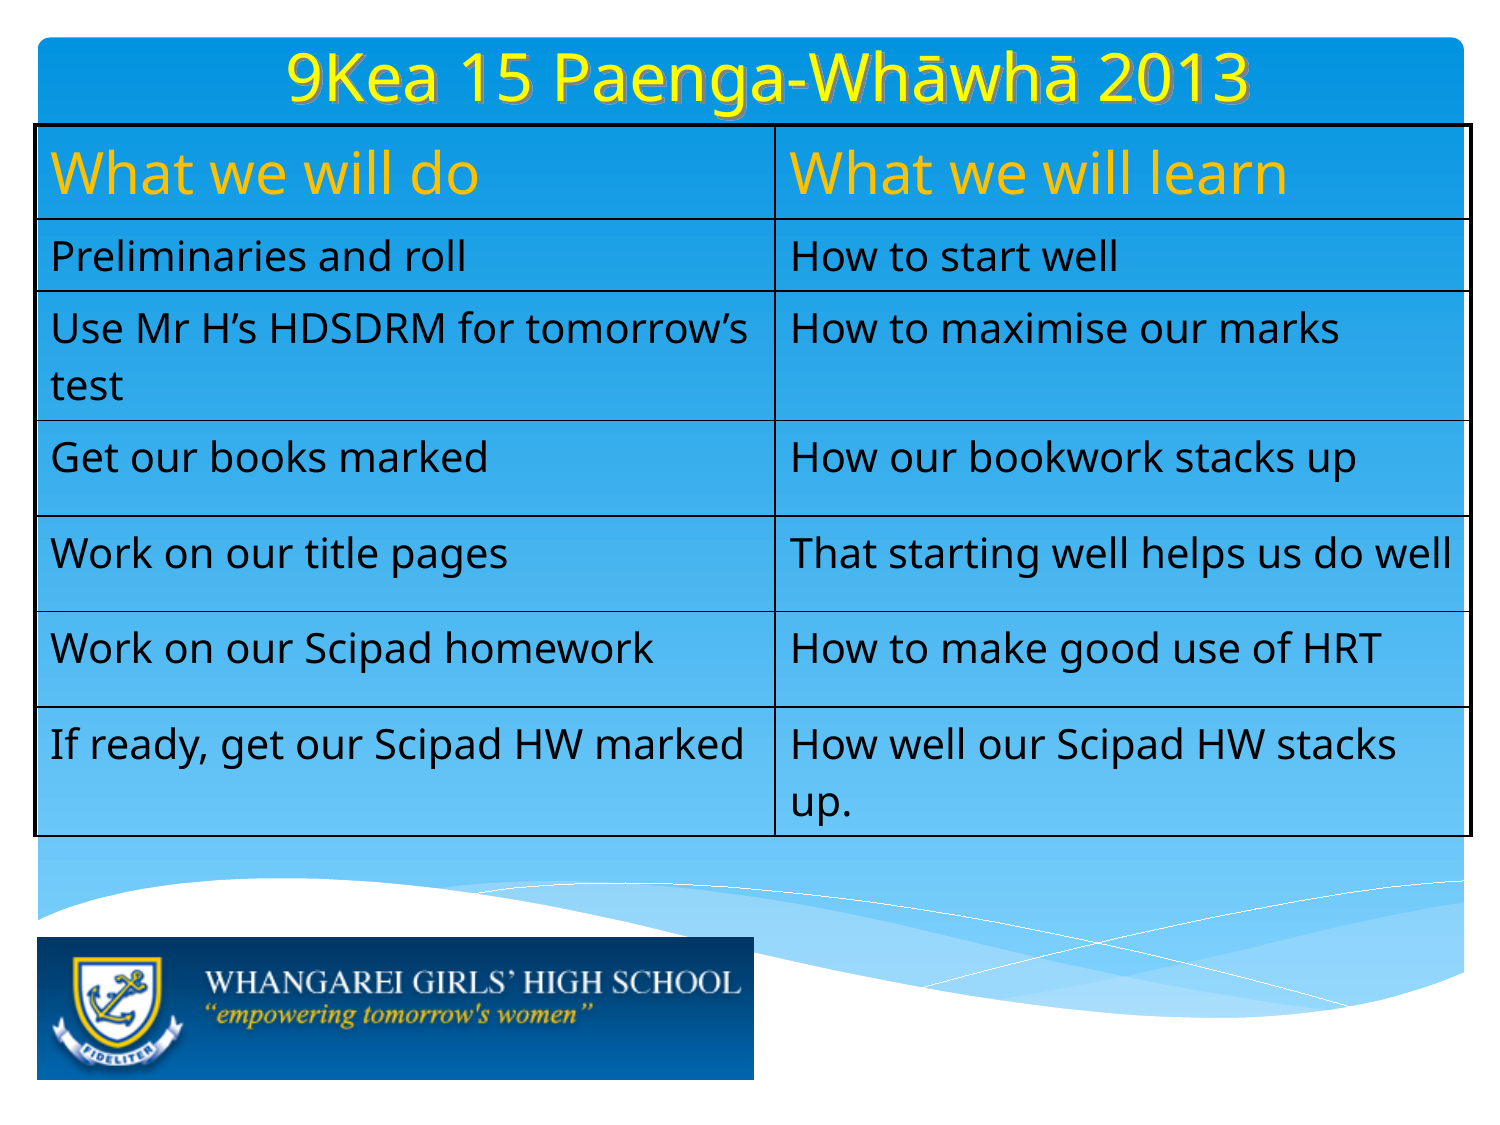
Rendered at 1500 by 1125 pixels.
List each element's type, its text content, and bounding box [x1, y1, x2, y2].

table_cell How to maximise our marks [776, 292, 1469, 420]
table_cell How well our Scipad HW stacks up. [776, 708, 1469, 835]
table_cell Preliminaries and roll [37, 220, 774, 290]
table_cell Use Mr H’s HDSDRM for tomorrow’s test [37, 292, 774, 420]
table_cell How our bookwork stacks up [776, 421, 1469, 515]
picture [37, 937, 754, 1080]
table_cell If ready, get our Scipad HW marked [37, 708, 774, 835]
table_cell How to make good use of HRT [776, 612, 1469, 706]
table_header What we will learn [776, 127, 1469, 218]
table_cell How to start well [776, 220, 1469, 290]
table_header What we will do [37, 127, 774, 218]
table_cell Work on our title pages [37, 517, 774, 611]
text_box 9Kea 15 Paenga-Whāwhā 2013 [162, 24, 1375, 123]
table_cell Work on our Scipad homework [37, 612, 774, 706]
table_cell Get our books marked [37, 421, 774, 515]
table_cell That starting well helps us do well [776, 517, 1469, 611]
